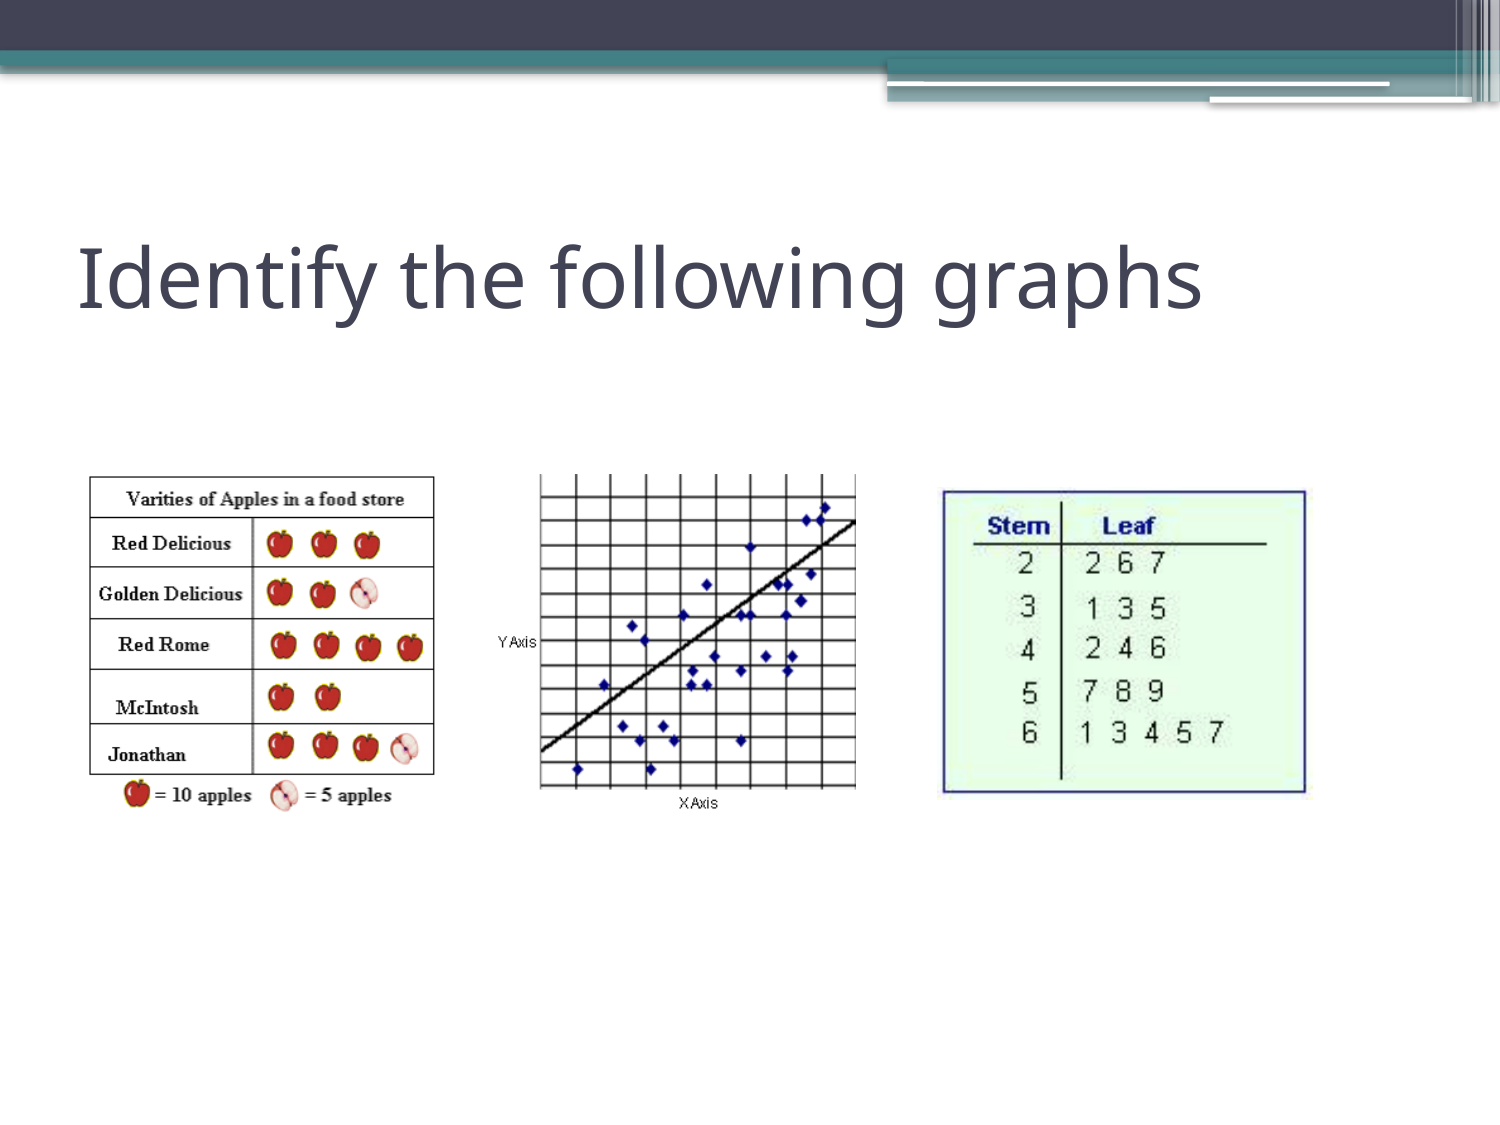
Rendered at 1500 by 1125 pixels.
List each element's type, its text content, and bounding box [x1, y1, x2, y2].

title Identify the following graphs [62, 187, 1438, 363]
picture [937, 487, 1314, 801]
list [87, 474, 437, 813]
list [487, 474, 856, 826]
